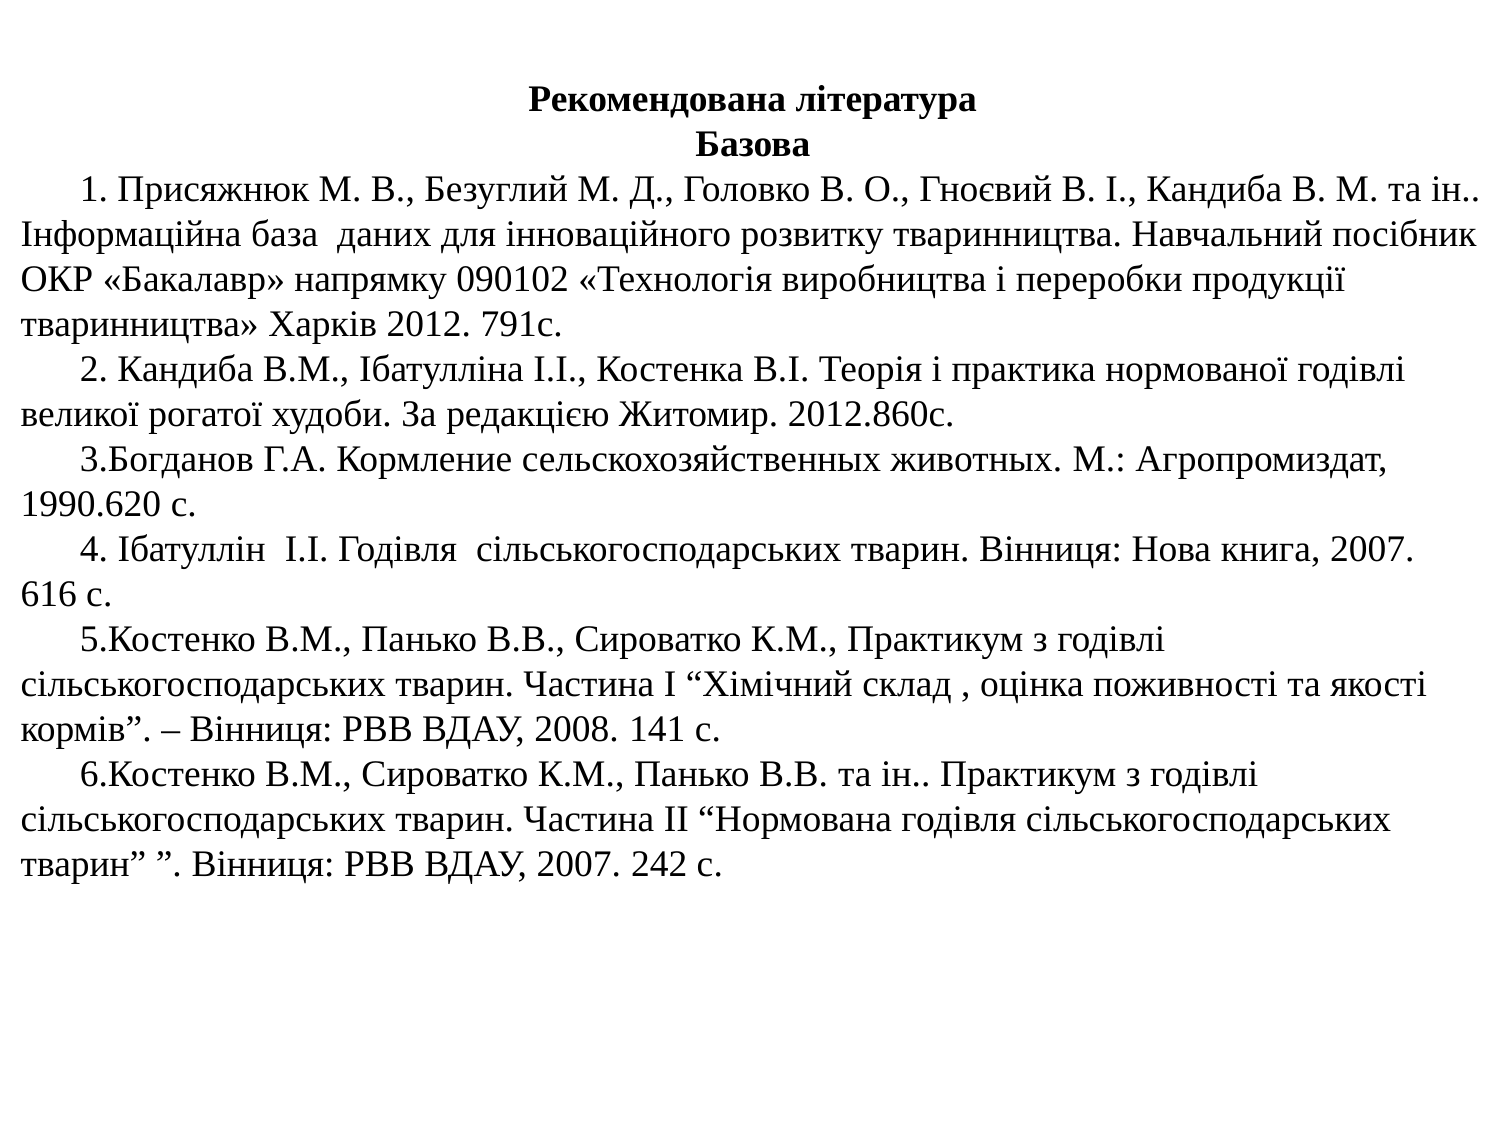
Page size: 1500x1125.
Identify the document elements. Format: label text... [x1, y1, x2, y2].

text_box Рекомендована література Базова 1. Присяжнюк М. В., Безуглий М. Д., Головко В. О., Гноєвий В. І., Кандиба В. М. та ін.. Інформаційна база даних для інноваційного розвитку тваринництва. Навчальний посібник ОКР «Бакалавр» напрямку 090102 «Технологія виробництва і переробки продукції тваринництва» Харків 2012. 791с. 2. Кандиба В.М., Ібатулліна І.І., Костенка В.І. Теорія і практика нормованої годівлі великої рогатої худоби. За редакцією Житомир. 2012.860с. 3.Богданов Г.А. Кормление сельскохозяйственных животных. М.: Агропромиздат, 1990.620 с. 4. Ібатуллін І.І. Годівля сільськогосподарських тварин. Вінниця: Нова книга, 2007. 616 с. 5.Костенко В.М., Панько В.В., Сироватко К.М., Практикум з годівлі сільськогосподарських тварин. Частина І “Хімічний склад , оцінка поживності та якості кормів”. – Вінниця: РВВ ВДАУ, 2008. 141 с. 6.Костенко В.М., Сироватко К.М., Панько В.В. та ін.. Практикум з годівлі сільськогосподарських тварин. Частина ІІ “Нормована годівля сільськогосподарських тварин” ”. Вінниця: РВВ ВДАУ, 2007. 242 с. [5, 66, 1500, 892]
